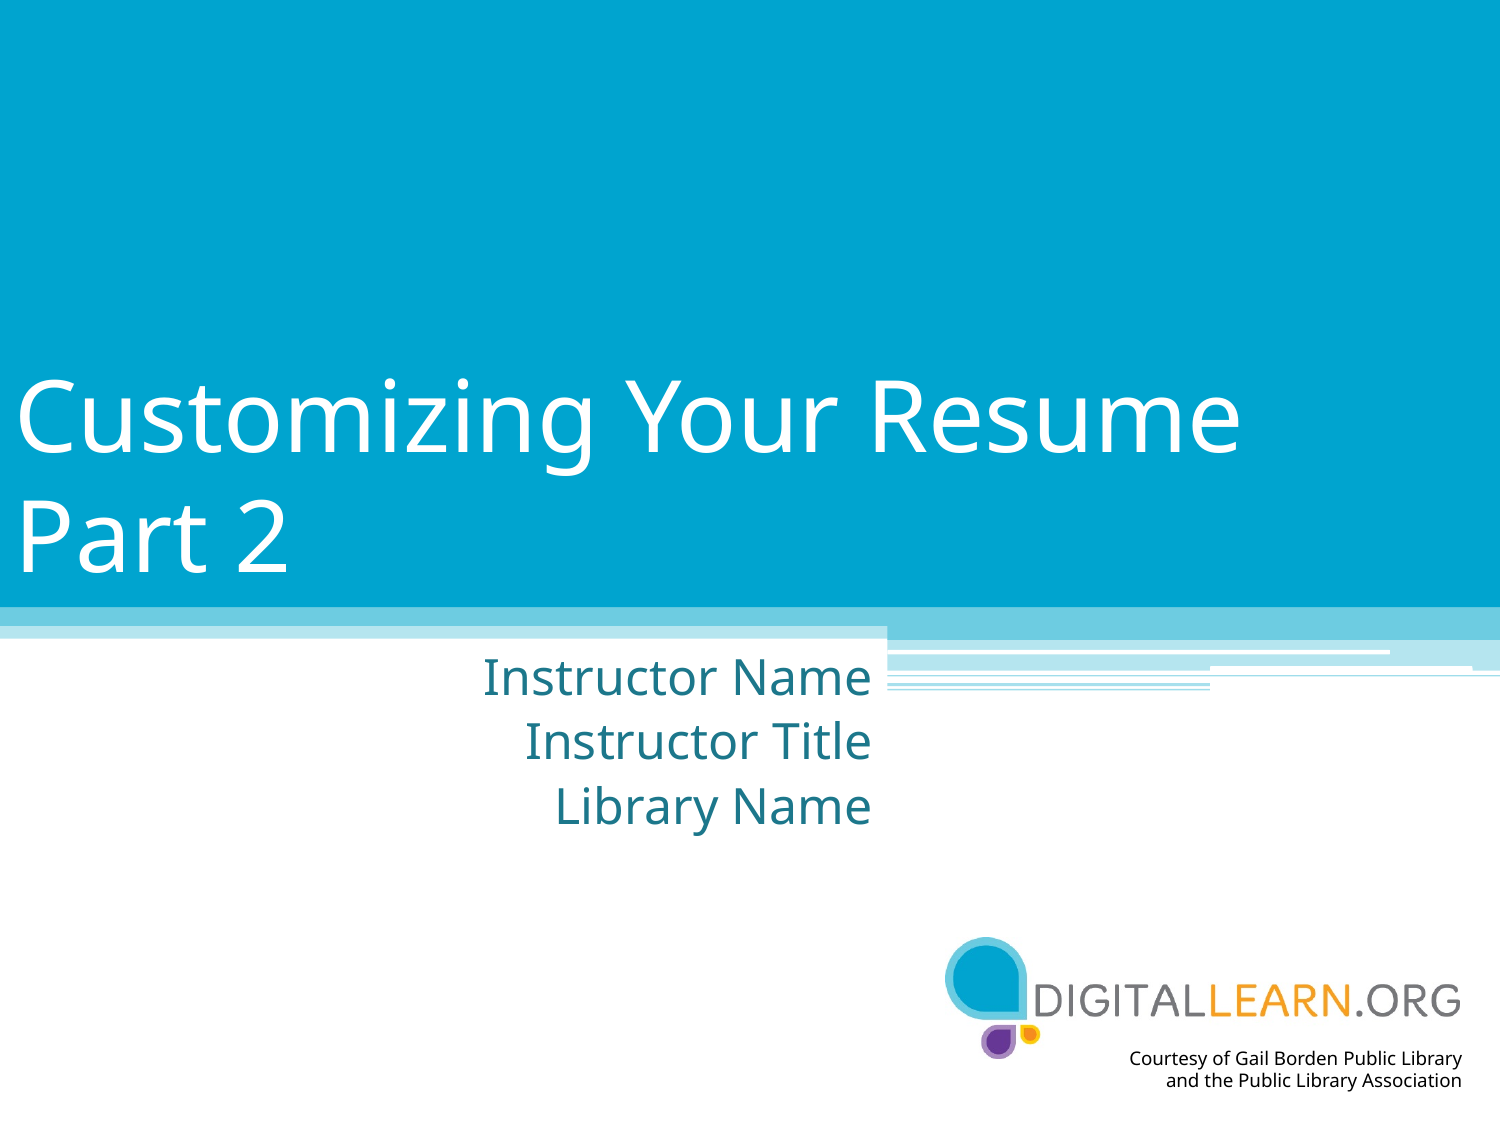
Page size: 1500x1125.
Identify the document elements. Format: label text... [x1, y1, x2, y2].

picture [945, 937, 1460, 1059]
title Customizing Your Resume Part 2 [0, 324, 1316, 600]
subtitle Instructor Name Instructor Title Library Name [0, 637, 888, 900]
text_box Courtesy of Gail Borden Public Library and the Public Library Association [726, 1038, 1477, 1099]
